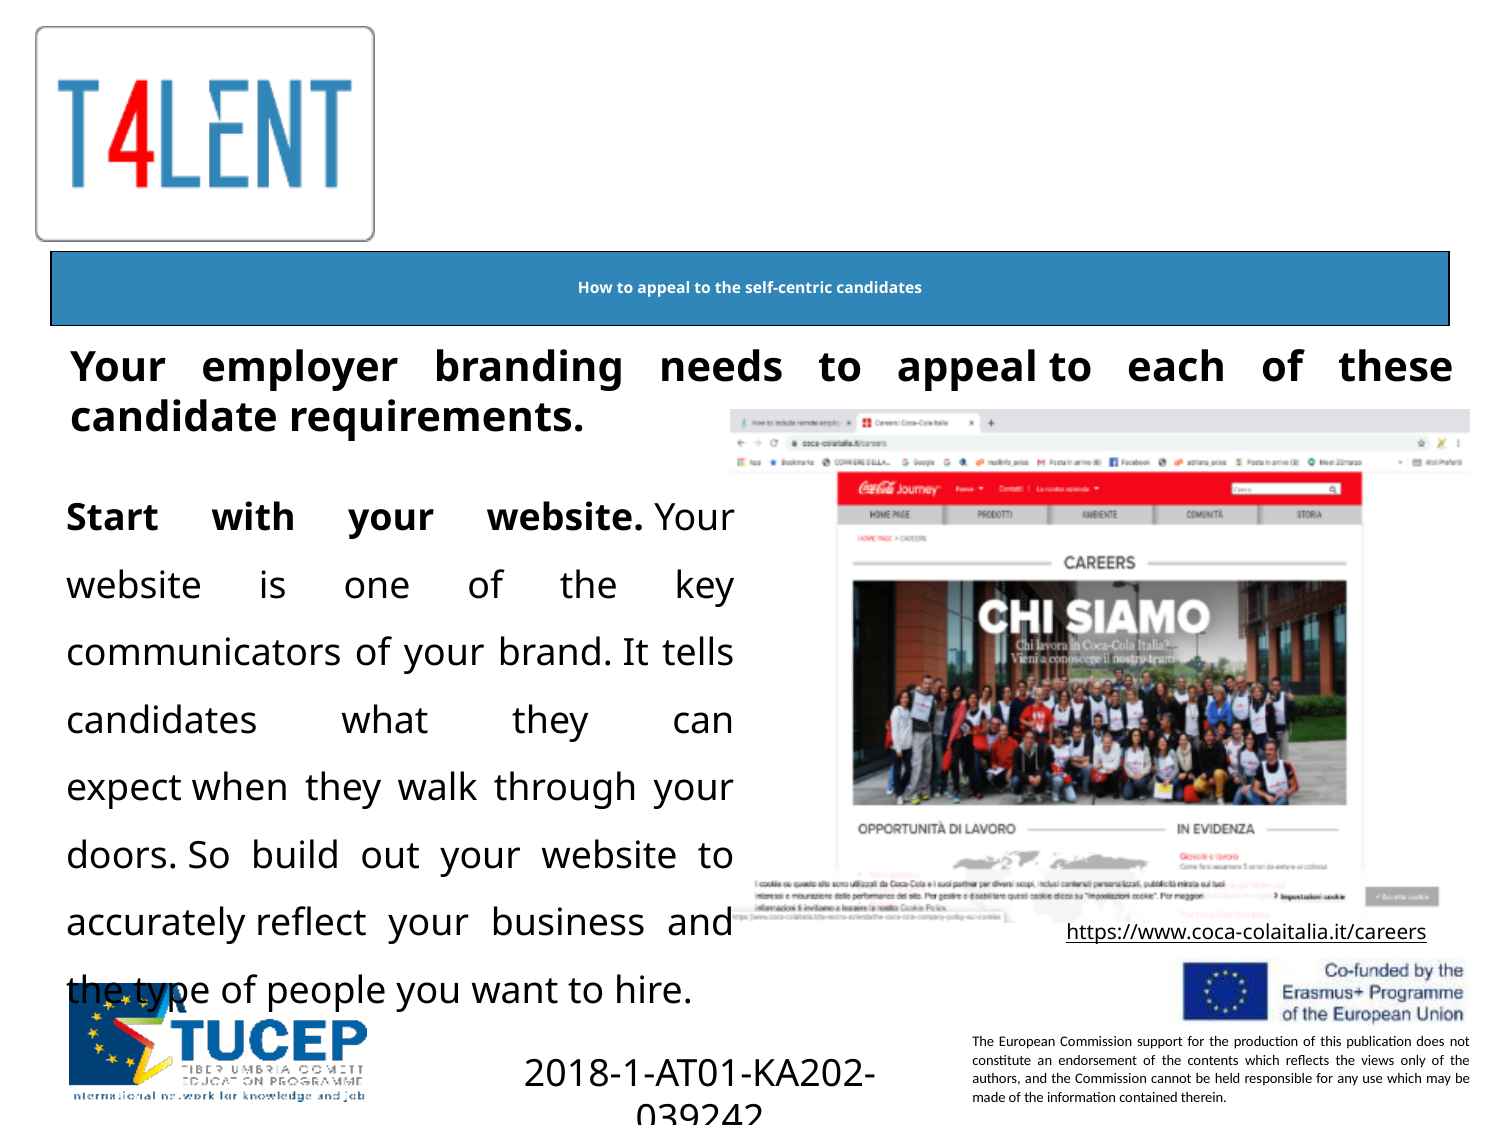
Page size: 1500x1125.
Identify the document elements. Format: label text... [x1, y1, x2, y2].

text_box [750, 886, 1500, 961]
picture [35, 26, 375, 242]
text_box Start with your website. Your website is one of the key communicators of your brand. It tells candidates what they can expect when they walk through your doors. So build out your website to accurately reflect your business and the type of people you want to hire. [51, 463, 750, 1019]
text_box 2018-1-AT01-KA202-039242 [454, 1040, 946, 1125]
title How to appeal to the self-centric candidates [51, 251, 1449, 326]
picture [68, 983, 368, 1102]
picture [1166, 962, 1478, 1026]
picture [730, 409, 1470, 923]
text_box https://www.coca-colaitalia.it/careers [1036, 931, 1442, 955]
text_box Your employer branding needs to appeal to each of these candidate requirements. [55, 331, 1470, 447]
